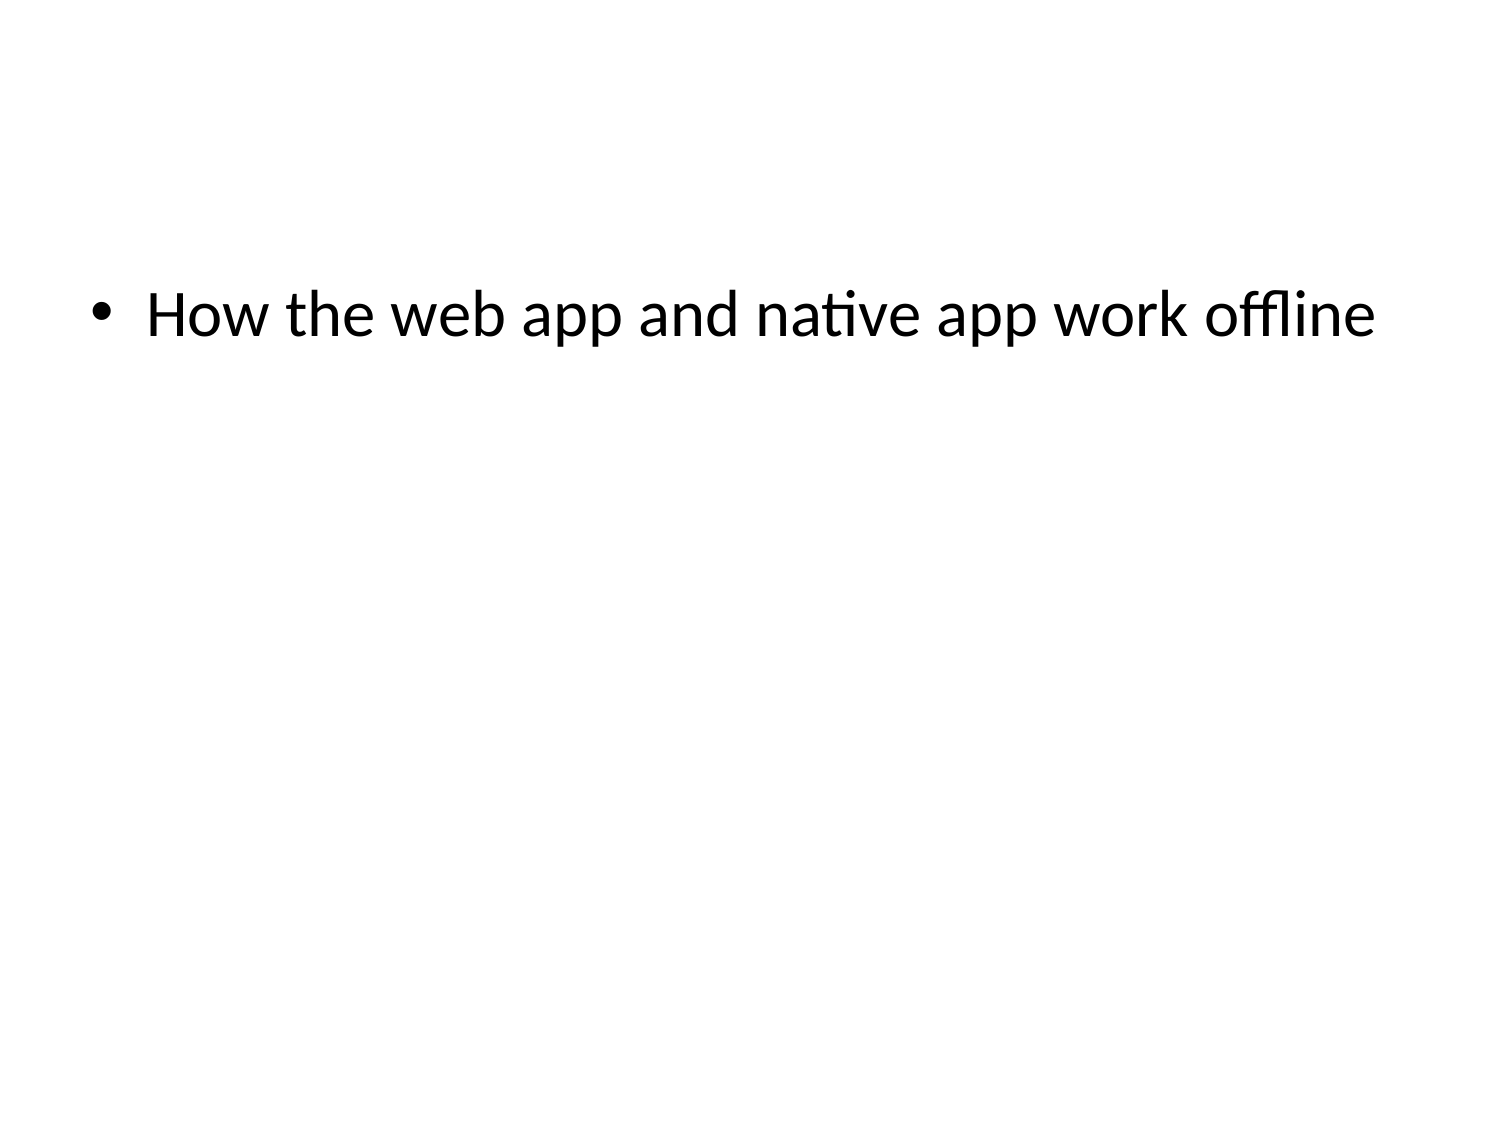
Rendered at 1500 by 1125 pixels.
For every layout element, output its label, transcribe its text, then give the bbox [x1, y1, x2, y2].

list How the web app and native app work offline [75, 262, 1425, 1005]
